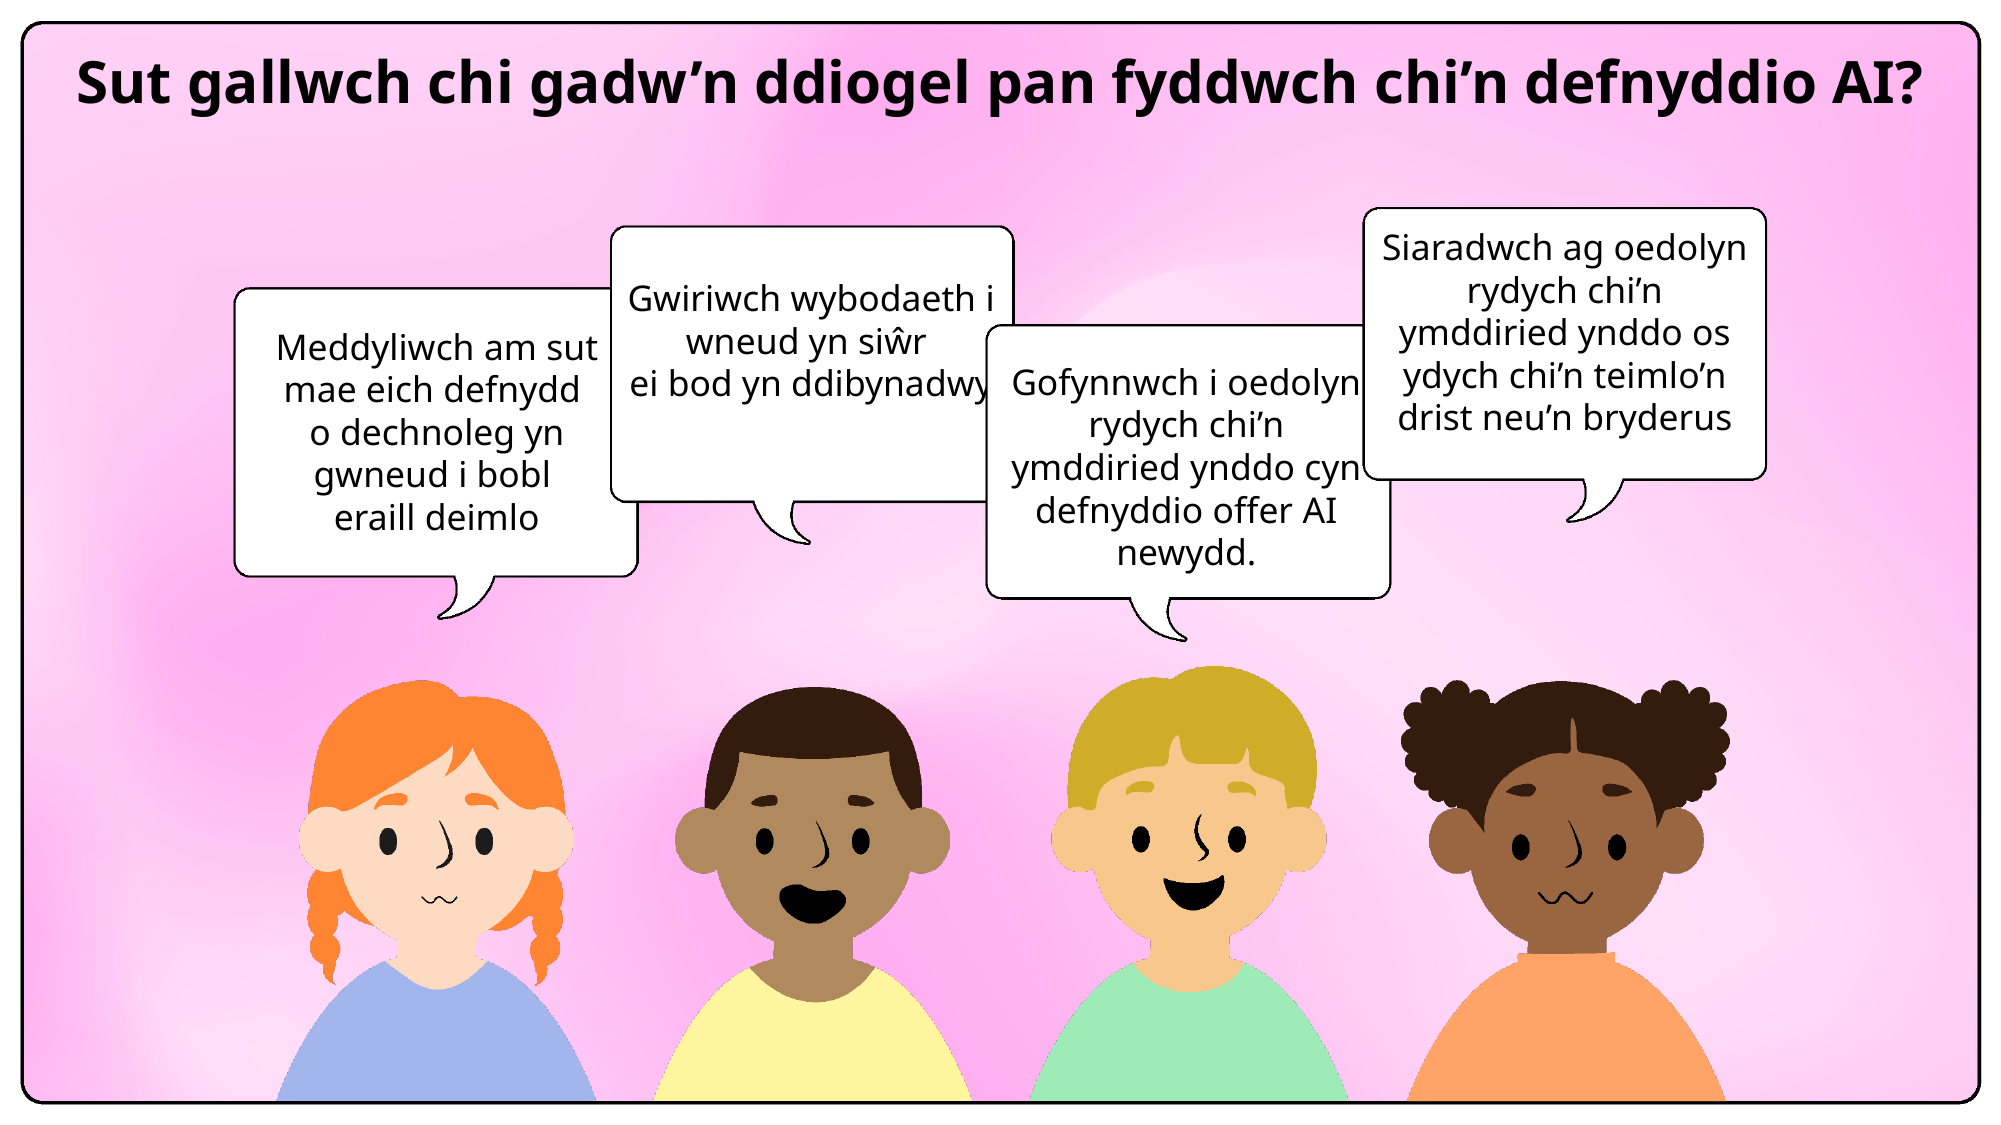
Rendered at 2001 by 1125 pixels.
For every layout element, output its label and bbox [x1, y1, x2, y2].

text_box [1347, 128, 1784, 603]
picture [0, 0, 2000, 1125]
text_box [215, 201, 653, 694]
text_box [968, 201, 1405, 694]
text_box [594, 128, 1032, 603]
